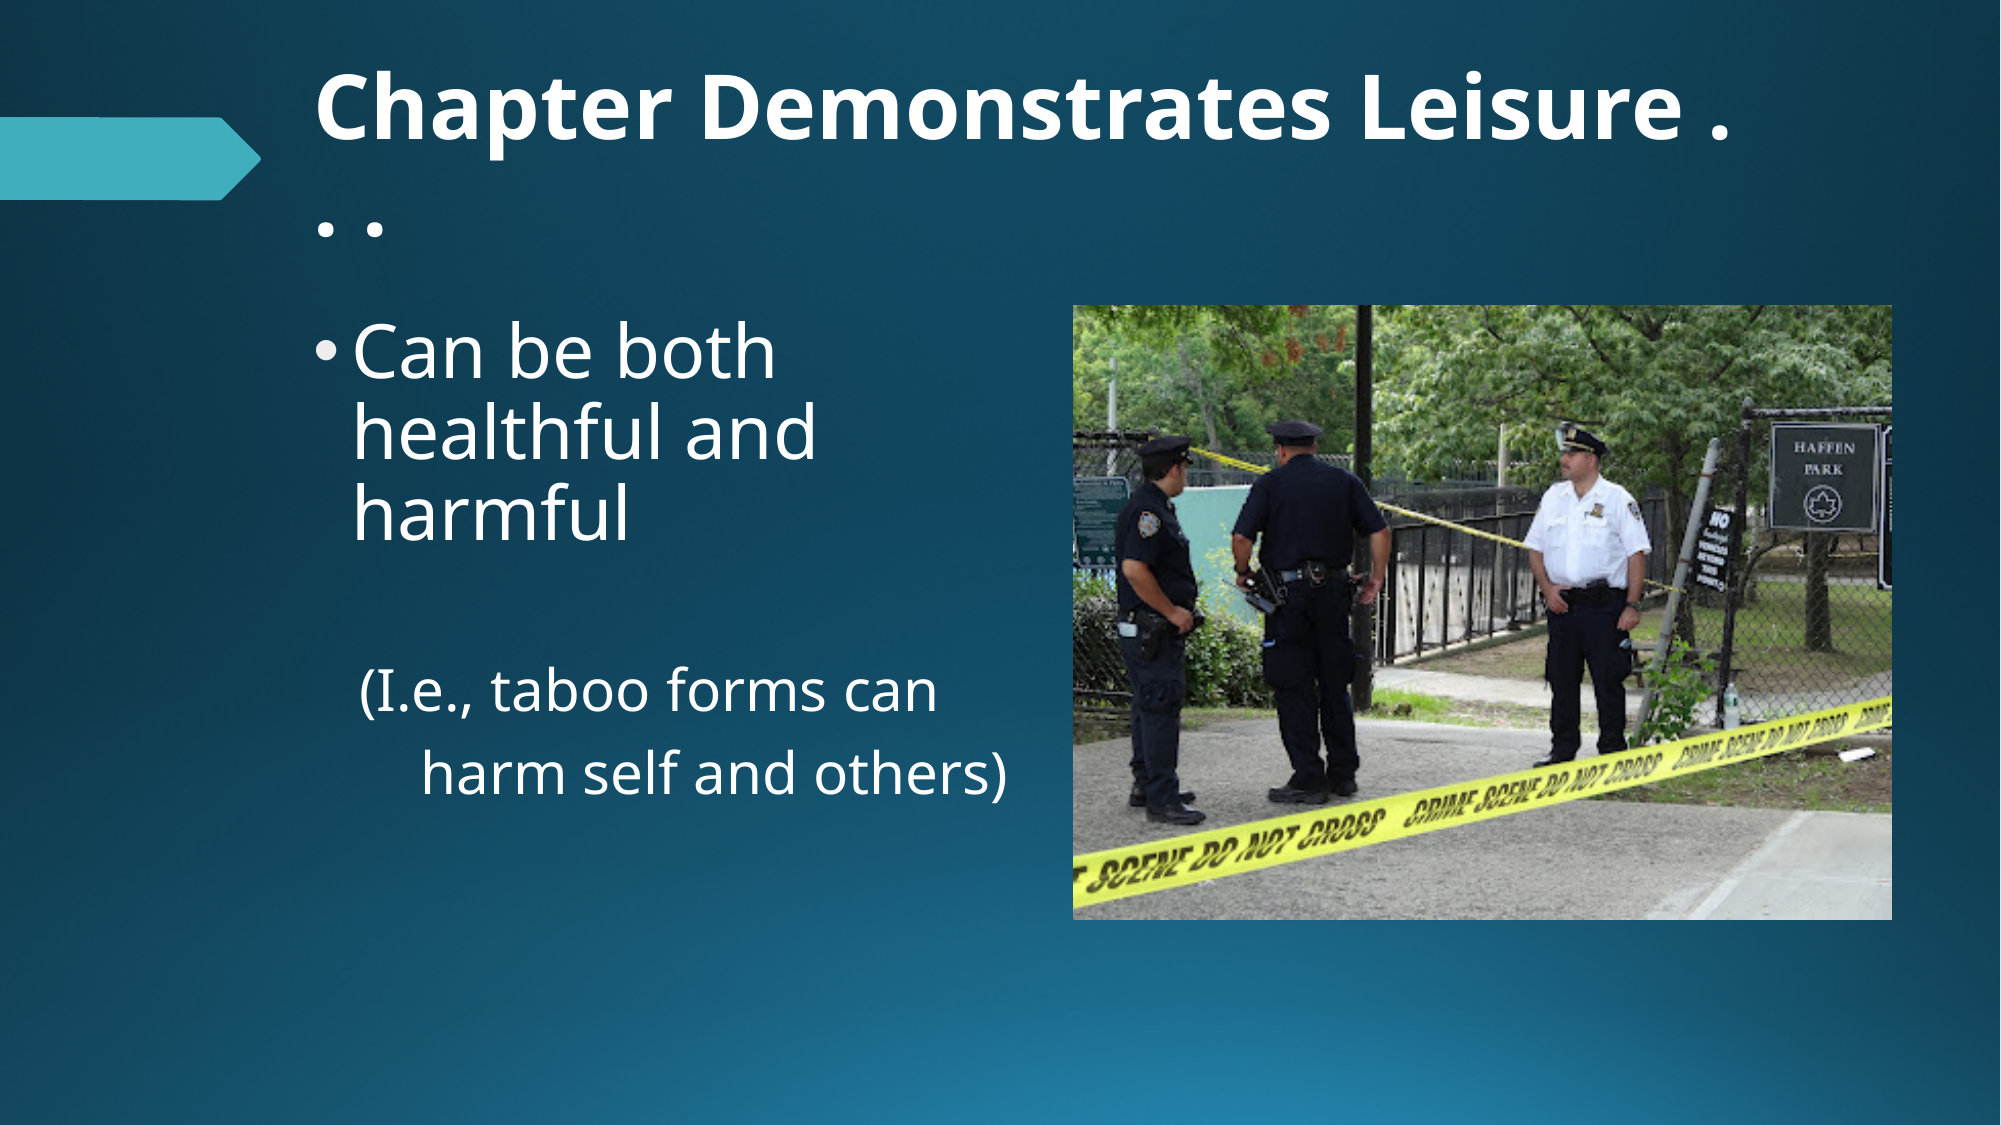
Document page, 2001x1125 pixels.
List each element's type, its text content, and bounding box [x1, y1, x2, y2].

title Chapter Demonstrates Leisure . . . [298, 53, 1761, 264]
list Can be both healthful and harmful (I.e., taboo forms can harm self and others) [298, 306, 1061, 926]
picture [0, 0, 2001, 1125]
